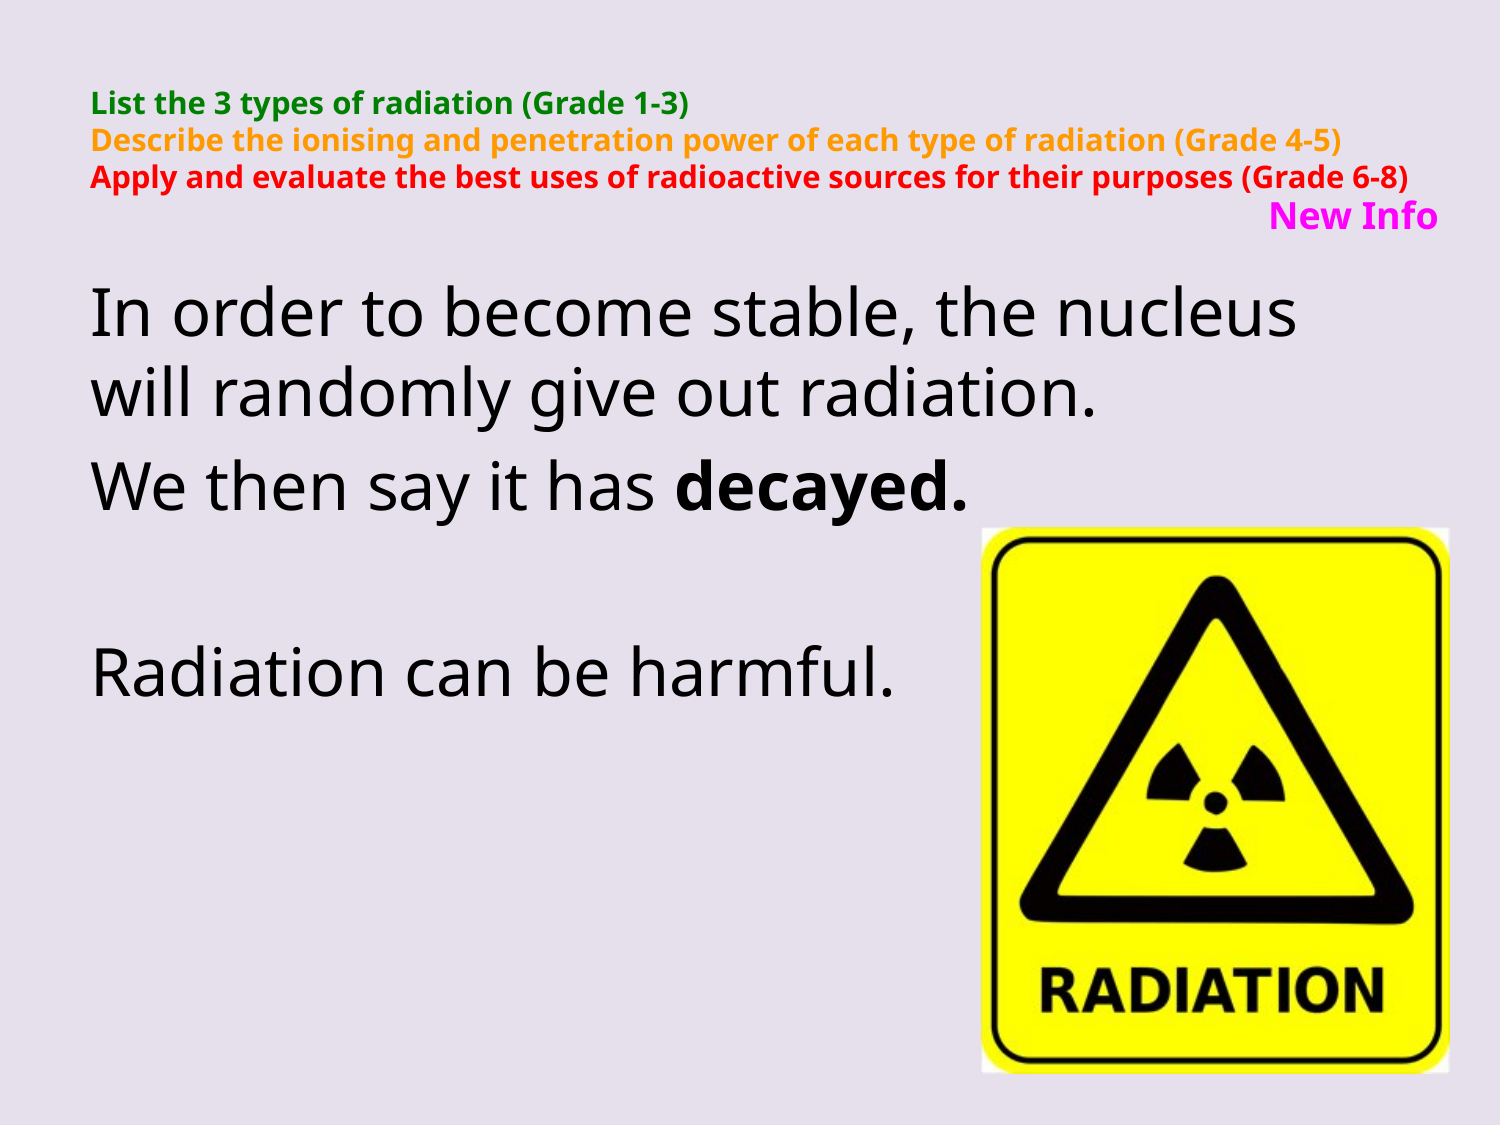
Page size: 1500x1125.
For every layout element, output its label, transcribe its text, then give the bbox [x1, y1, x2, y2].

list In order to become stable, the nucleus will randomly give out radiation. We then say it has decayed. Radiation can be harmful. [75, 262, 1425, 1005]
text_box New Info [1253, 184, 1454, 245]
picture [981, 526, 1450, 1075]
title List the 3 types of radiation (Grade 1-3) Describe the ionising and penetration power of each type of radiation (Grade 4-5) Apply and evaluate the best uses of radioactive sources for their purposes (Grade 6-8) [75, 45, 1425, 233]
